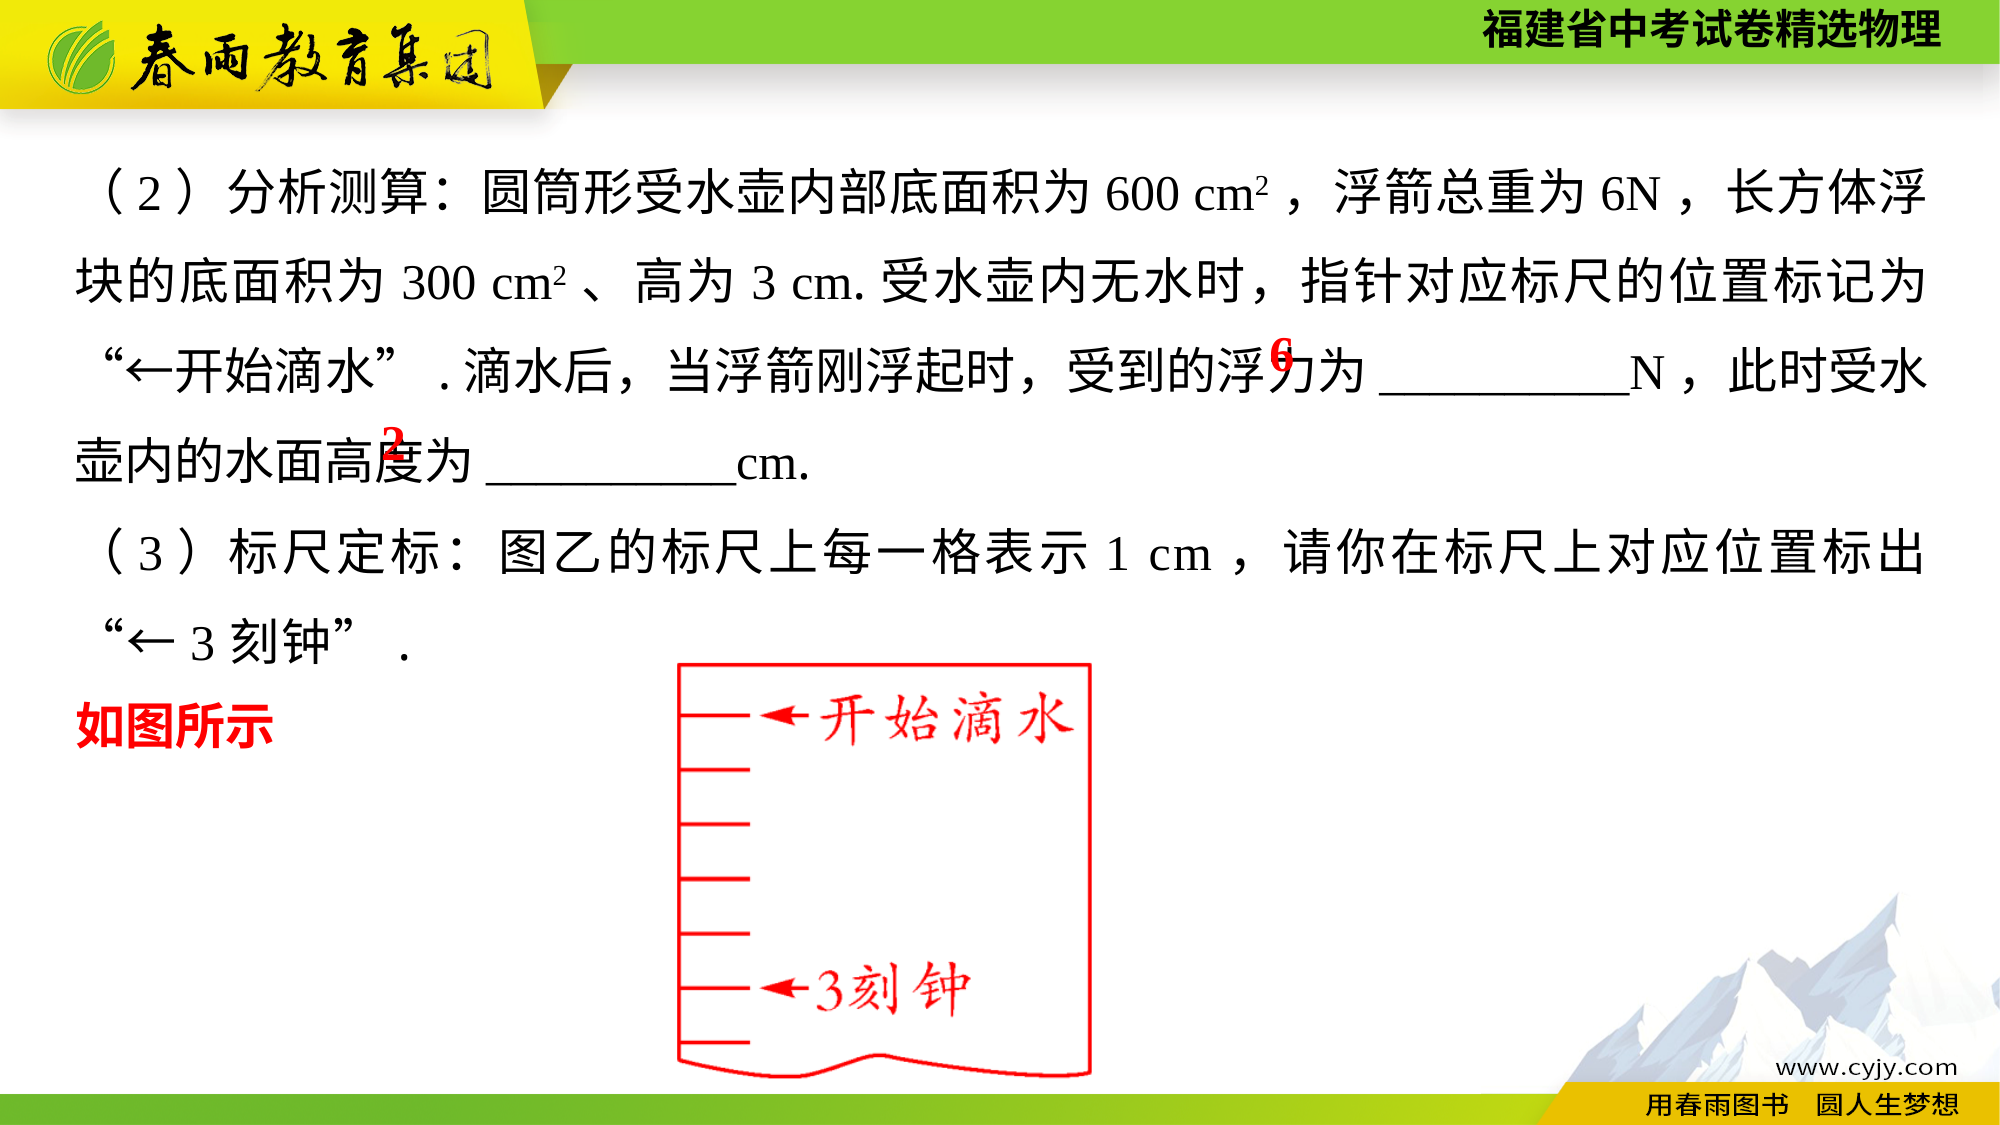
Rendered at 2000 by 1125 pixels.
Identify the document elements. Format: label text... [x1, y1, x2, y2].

text_box 如图所示 [60, 656, 291, 762]
list （2）分析测算：圆筒形受水壶内部底面积为600 cm2，浮箭总重为6N，长方体浮块的底面积为300 cm2、高为3 cm.受水壶内无水时，指针对应标尺的位置标记为“←开始滴水”.滴水后，当浮箭刚浮起时，受到的浮力为__________N，此时受水壶内的水面高度为__________cm. （3）标尺定标：图乙的标尺上每一格表示1 cm，请你在标尺上对应位置标出“←3刻钟”. [59, 122, 1944, 683]
text_box 6 [1254, 314, 1372, 390]
picture [0, 0, 2000, 1125]
text_box 2 [304, 403, 483, 478]
